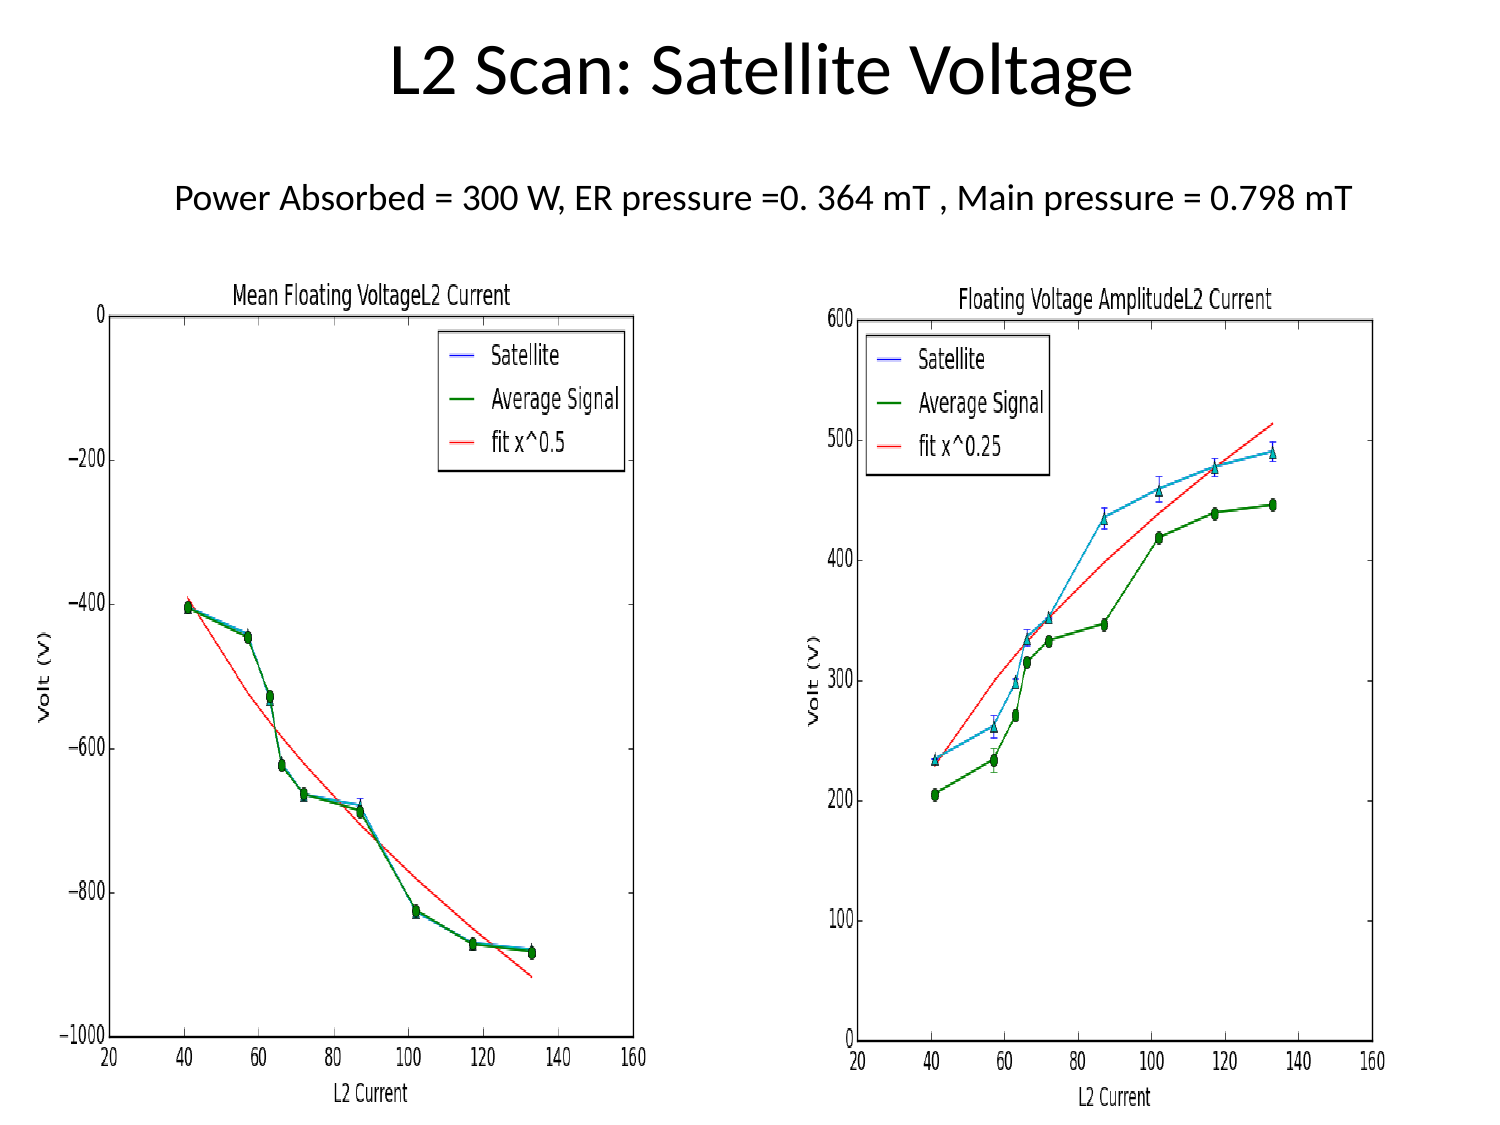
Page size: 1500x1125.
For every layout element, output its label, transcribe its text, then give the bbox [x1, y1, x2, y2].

title L2 Scan: Satellite Voltage [87, 12, 1438, 118]
picture [24, 225, 701, 1125]
picture [774, 229, 1438, 1125]
text_box Power Absorbed = 300 W, ER pressure =0. 364 mT , Main pressure = 0.798 mT [159, 165, 1435, 226]
